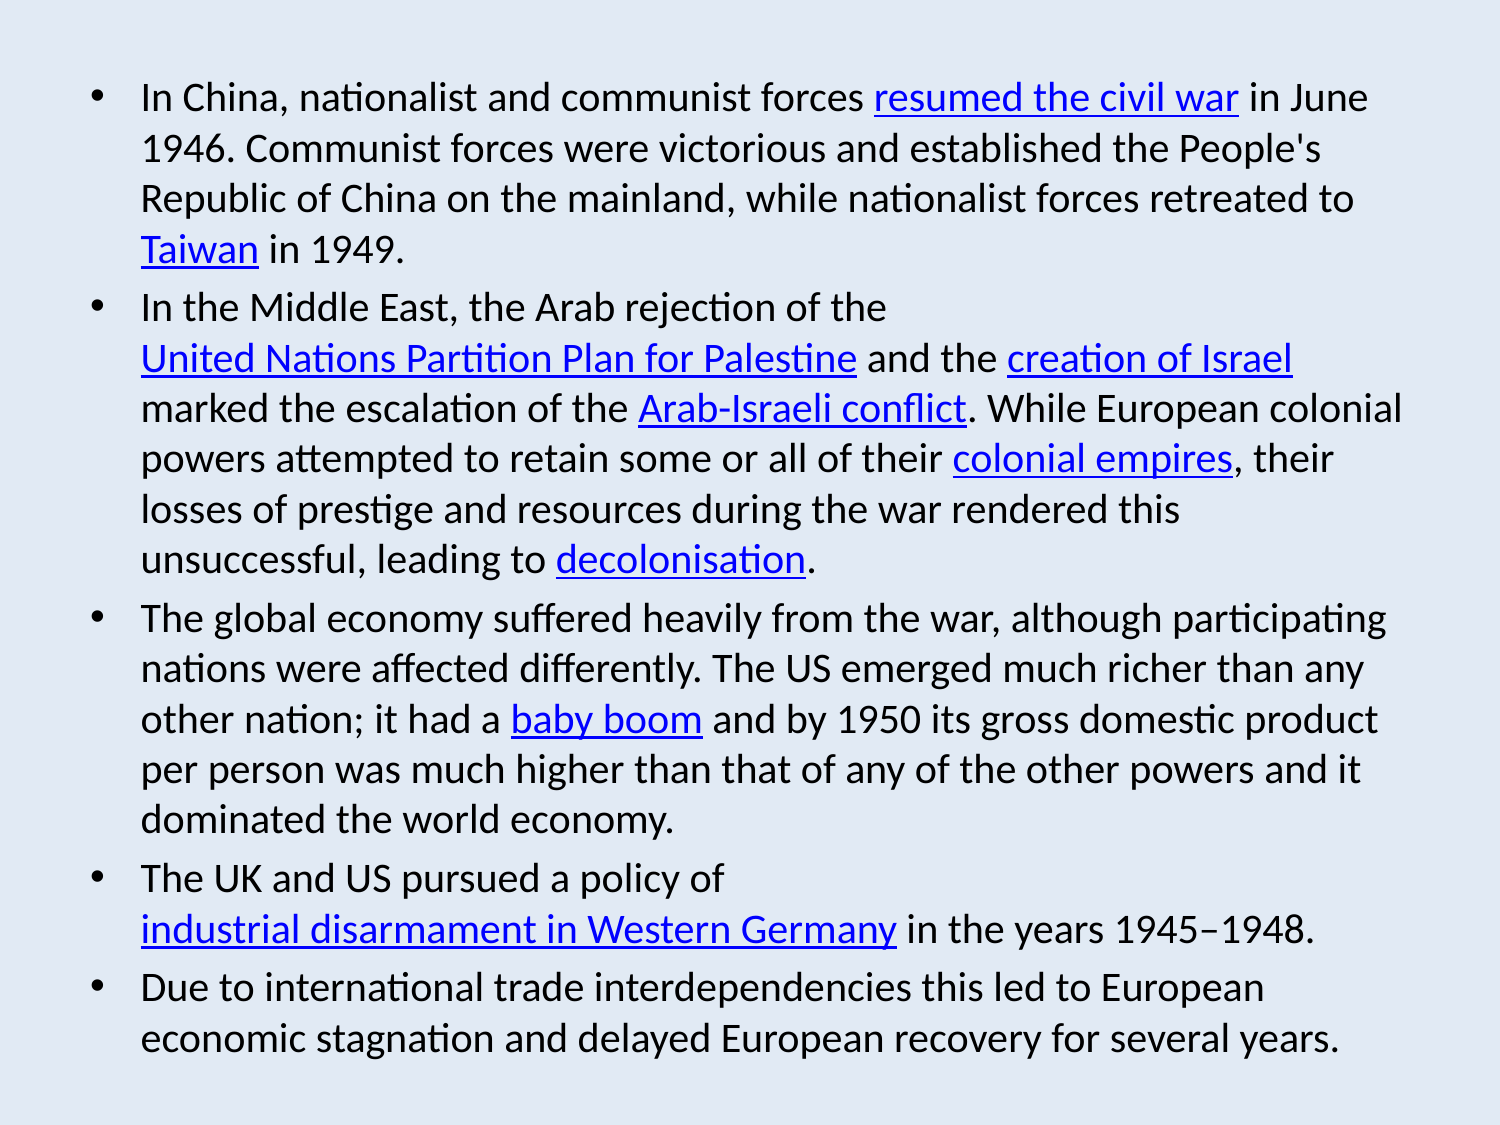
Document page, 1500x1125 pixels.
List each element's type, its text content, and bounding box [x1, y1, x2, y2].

list In China, nationalist and communist forces resumed the civil war in June 1946. Communist forces were victorious and established the People's Republic of China on the mainland, while nationalist forces retreated to Taiwan in 1949. In the Middle East, the Arab rejection of the United Nations Partition Plan for Palestine and the creation of Israel marked the escalation of the Arab-Israeli conflict. While European colonial powers attempted to retain some or all of their colonial empires, their losses of prestige and resources during the war rendered this unsuccessful, leading to decolonisation. The global economy suffered heavily from the war, although participating nations were affected differently. The US emerged much richer than any other nation; it had a baby boom and by 1950 its gross domestic product per person was much higher than that of any of the other powers and it dominated the world economy. The UK and US pursued a policy of industrial disarmament in Western Germany in the years 1945–1948. Due to international trade interdependencies this led to European economic stagnation and delayed European recovery for several years. [75, 62, 1425, 1075]
